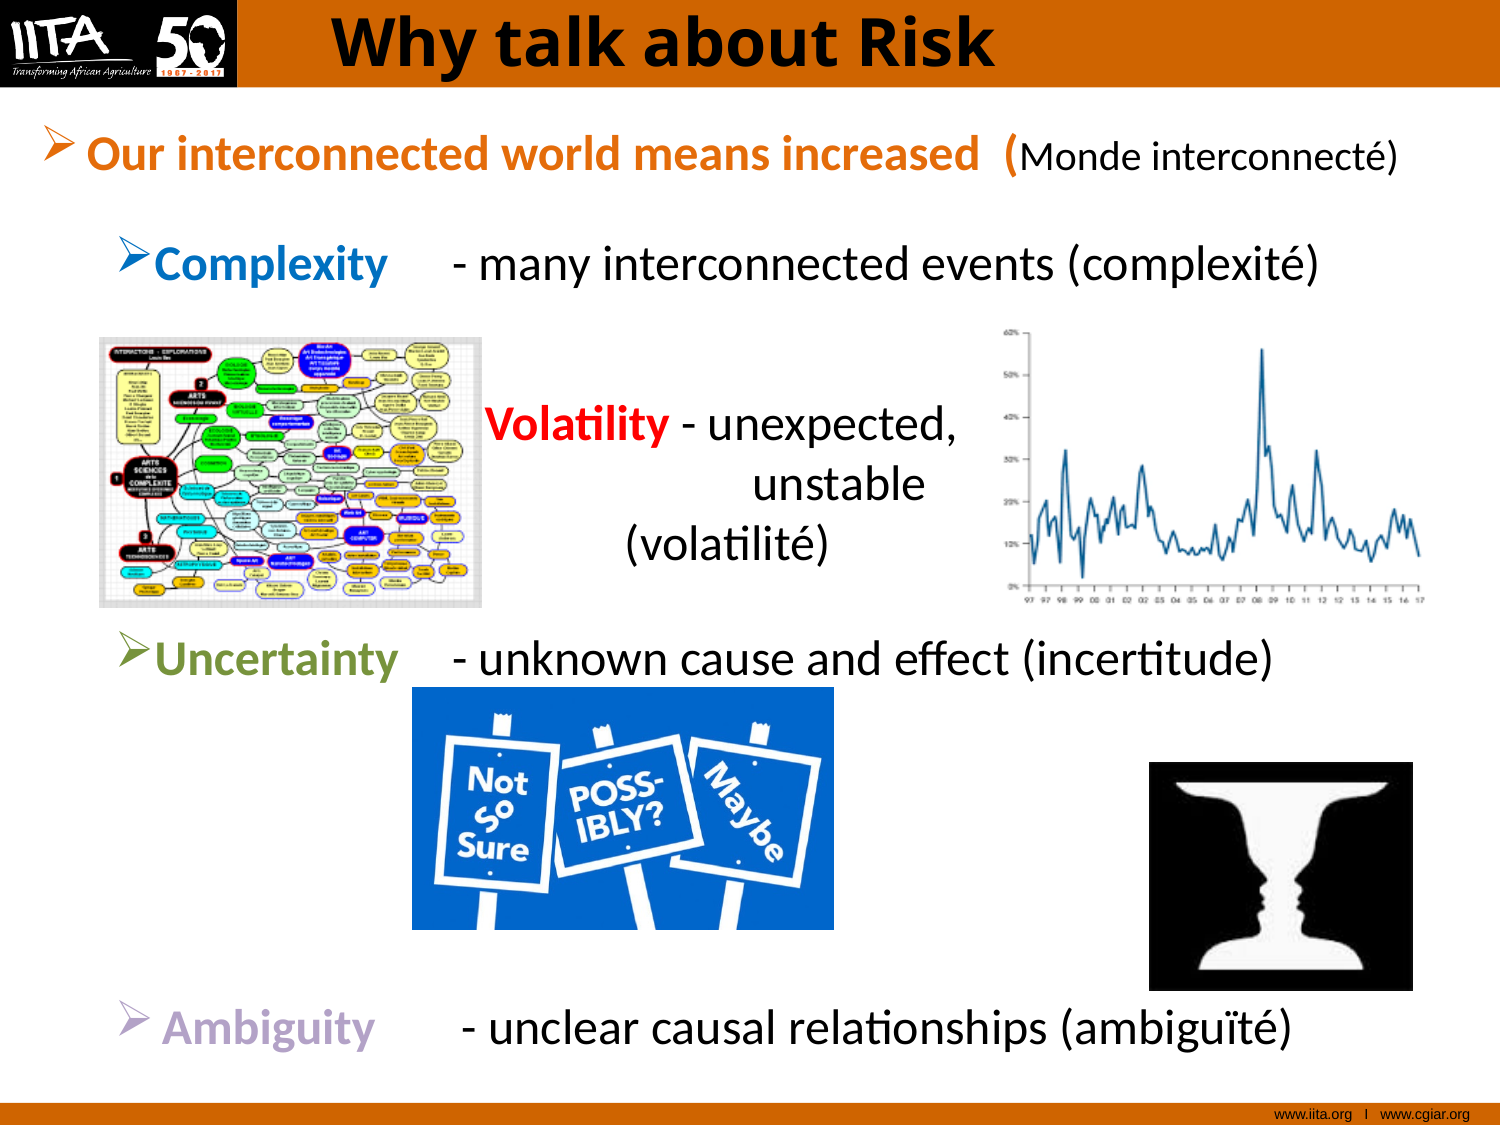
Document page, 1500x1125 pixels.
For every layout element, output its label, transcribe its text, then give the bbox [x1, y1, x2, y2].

picture [11, 15, 225, 79]
picture [1149, 761, 1413, 992]
picture [999, 324, 1430, 614]
title Why talk about Risk [262, 0, 1475, 88]
picture [411, 686, 834, 930]
list Our interconnected world means increased (Monde interconnecté) Complexity - many interconnected events (complexité) Volatility - unexpected, unstable (volatilité) Uncertainty - unknown cause and effect (incertitude) Ambiguity - unclear causal relationships (ambiguïté) [24, 112, 1475, 1075]
picture [99, 336, 482, 609]
